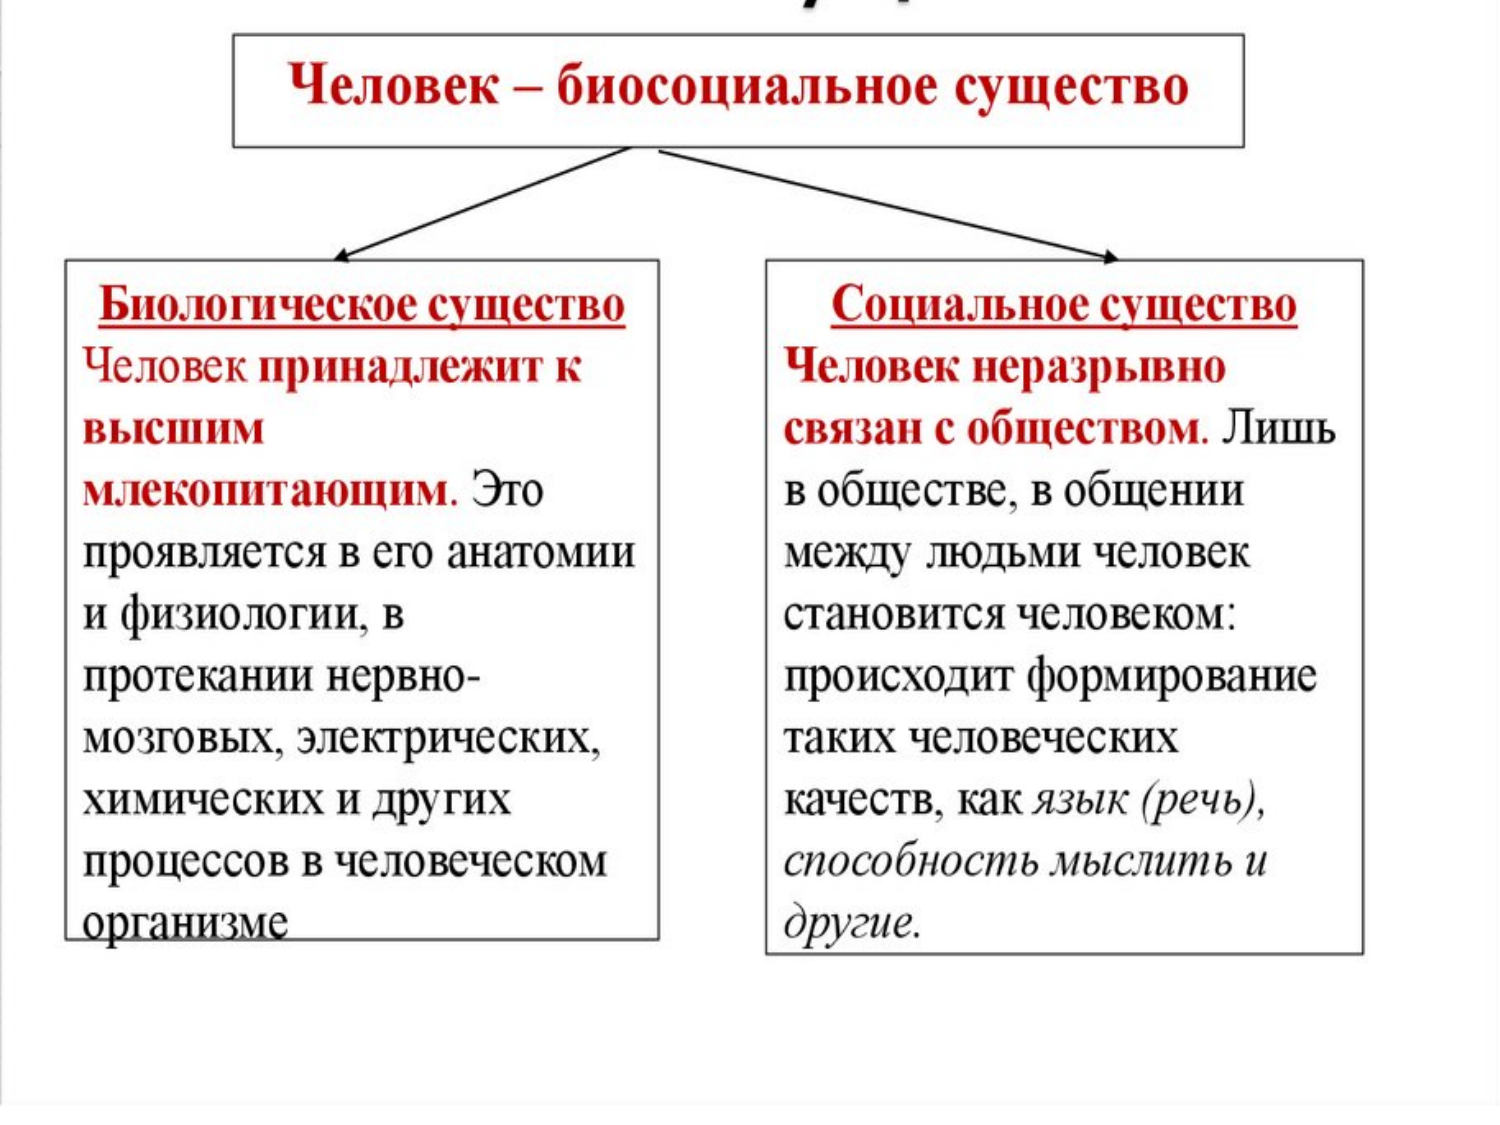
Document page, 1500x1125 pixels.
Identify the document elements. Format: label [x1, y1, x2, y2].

list [0, 0, 1500, 1107]
